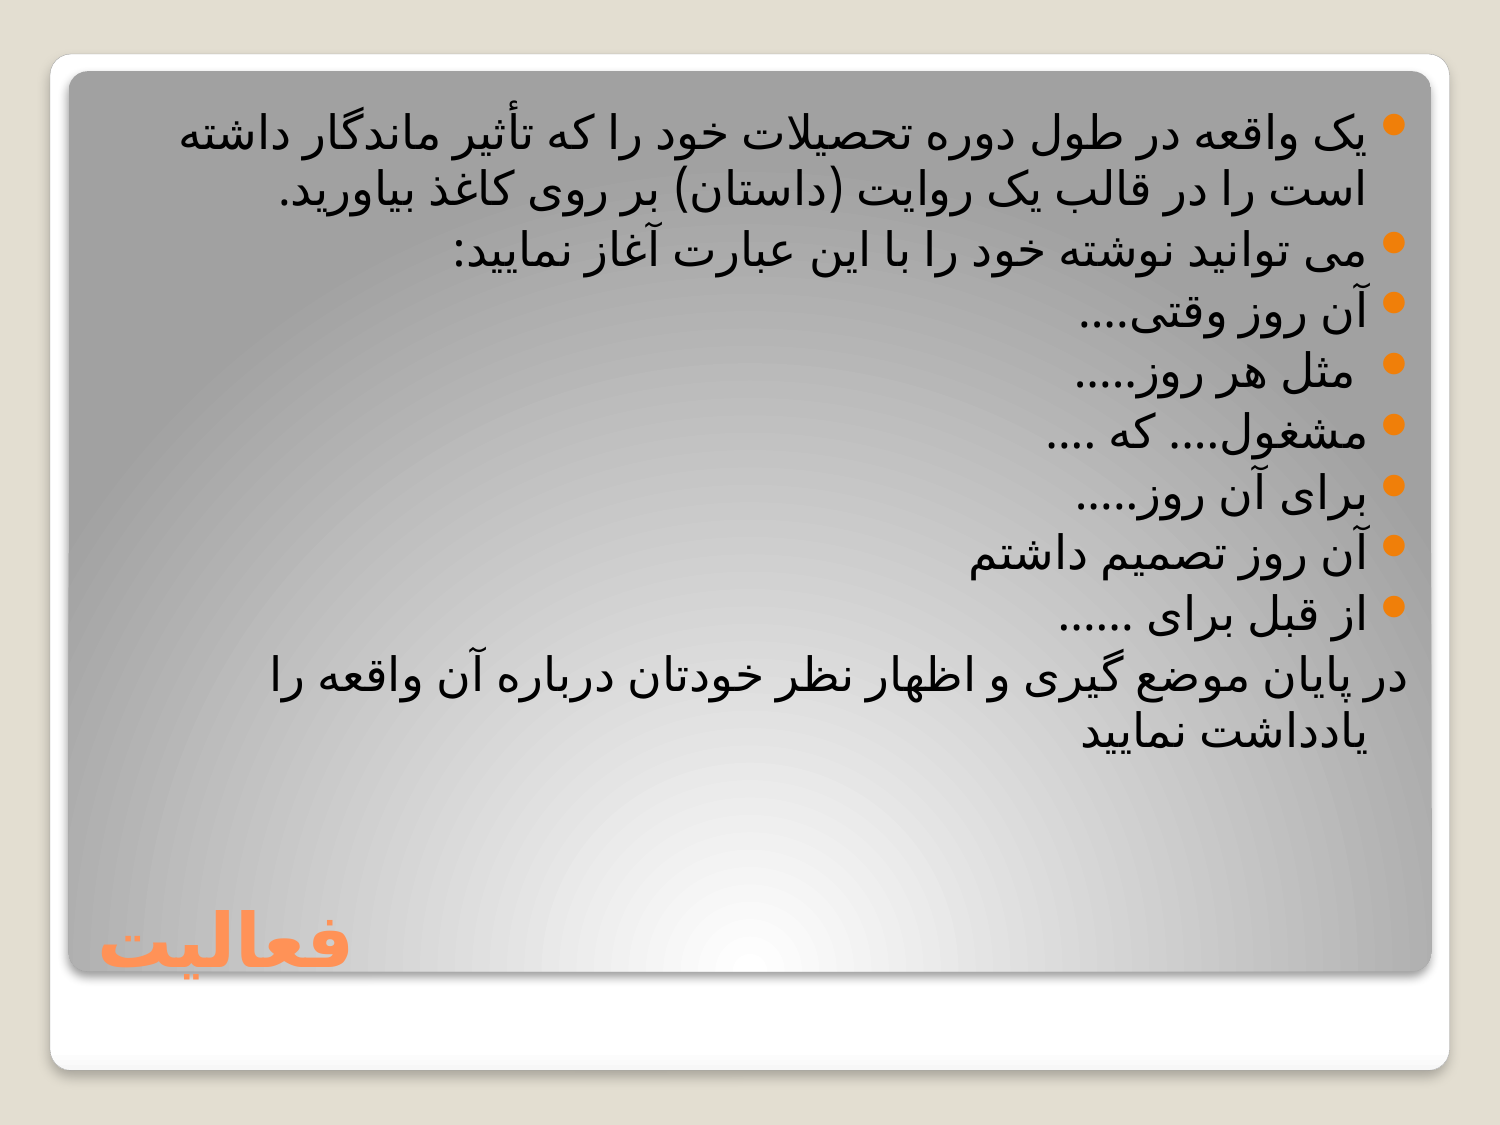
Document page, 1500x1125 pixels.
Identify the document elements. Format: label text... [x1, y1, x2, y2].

list یک واقعه در طول دوره تحصیلات خود را که تأثیر ماندگار داشته است را در قالب یک روایت (داستان) بر روی کاغذ بیاورید. می توانید نوشته خود را با این عبارت آغاز نمایید: آن روز وقتی.... مثل هر روز..... مشغول.... که .... برای آن روز..... آن روز تصمیم داشتم از قبل برای ...... در پایان موضع گیری و اظهار نظر خودتان درباره آن واقعه را یادداشت نمایید [82, 86, 1425, 774]
title فعالیت [82, 817, 1425, 990]
